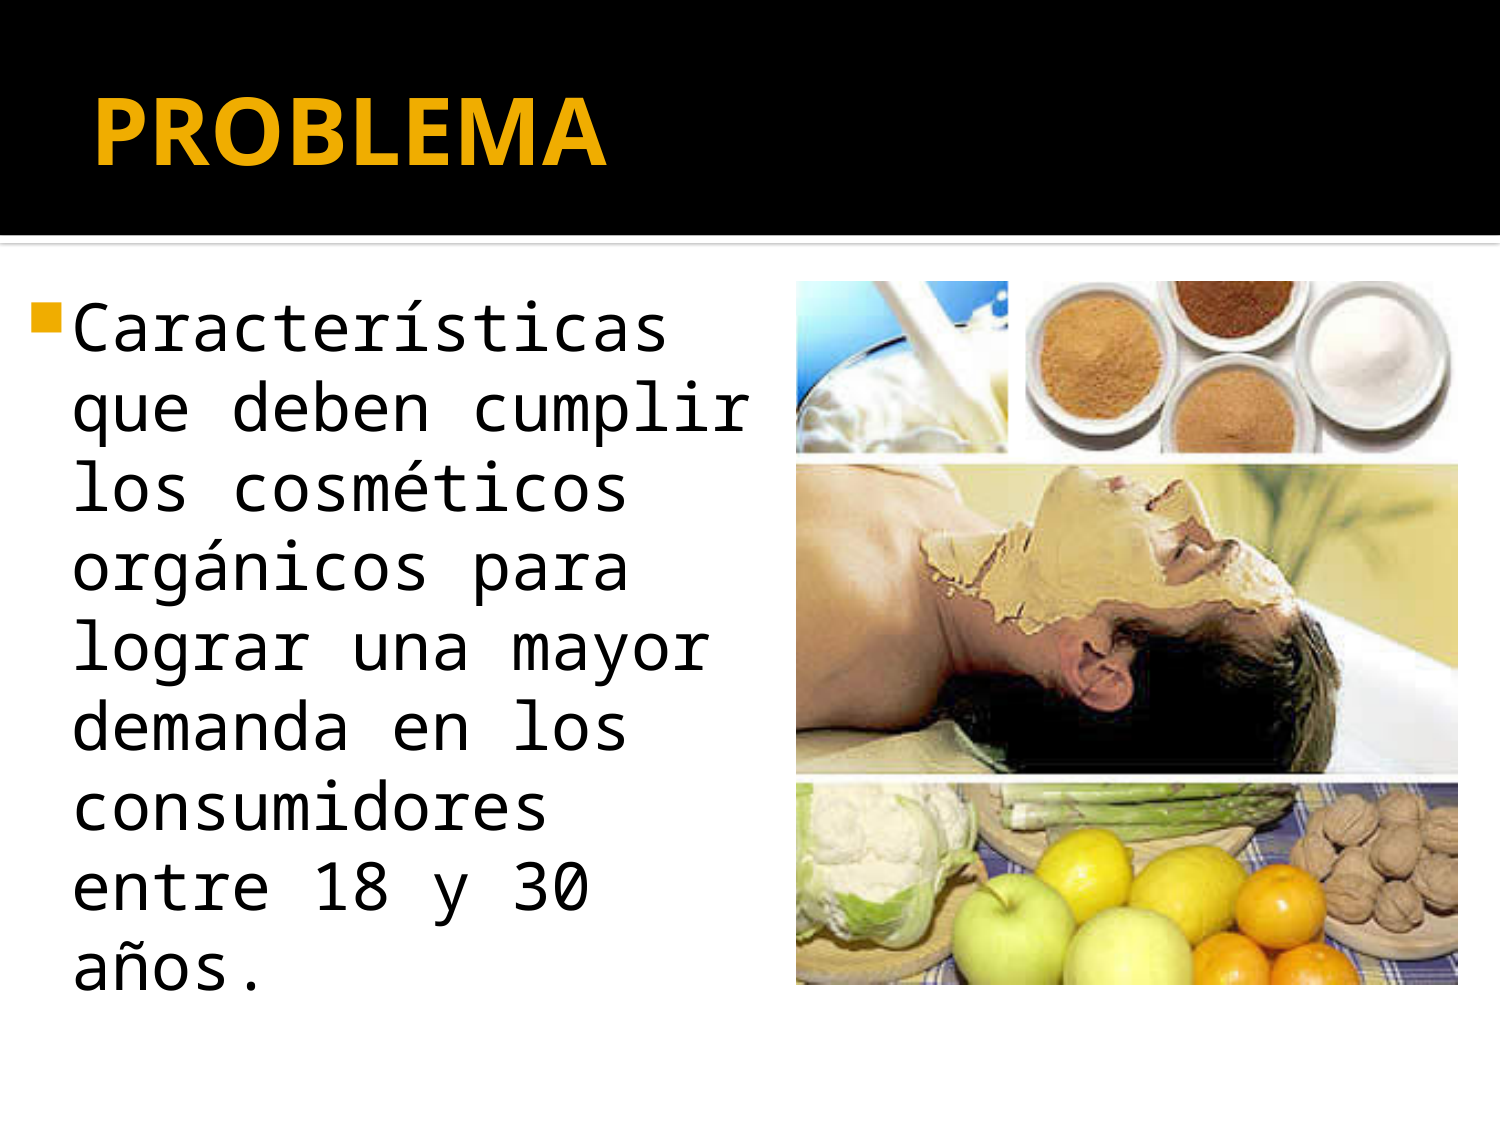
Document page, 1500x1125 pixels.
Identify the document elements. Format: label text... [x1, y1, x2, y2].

list Características que deben cumplir los cosméticos orgánicos para lograr una mayor demanda en los consumidores entre 18 y 30 años. [0, 269, 769, 1033]
title PROBLEMA [75, 25, 1425, 231]
picture [796, 281, 1458, 985]
